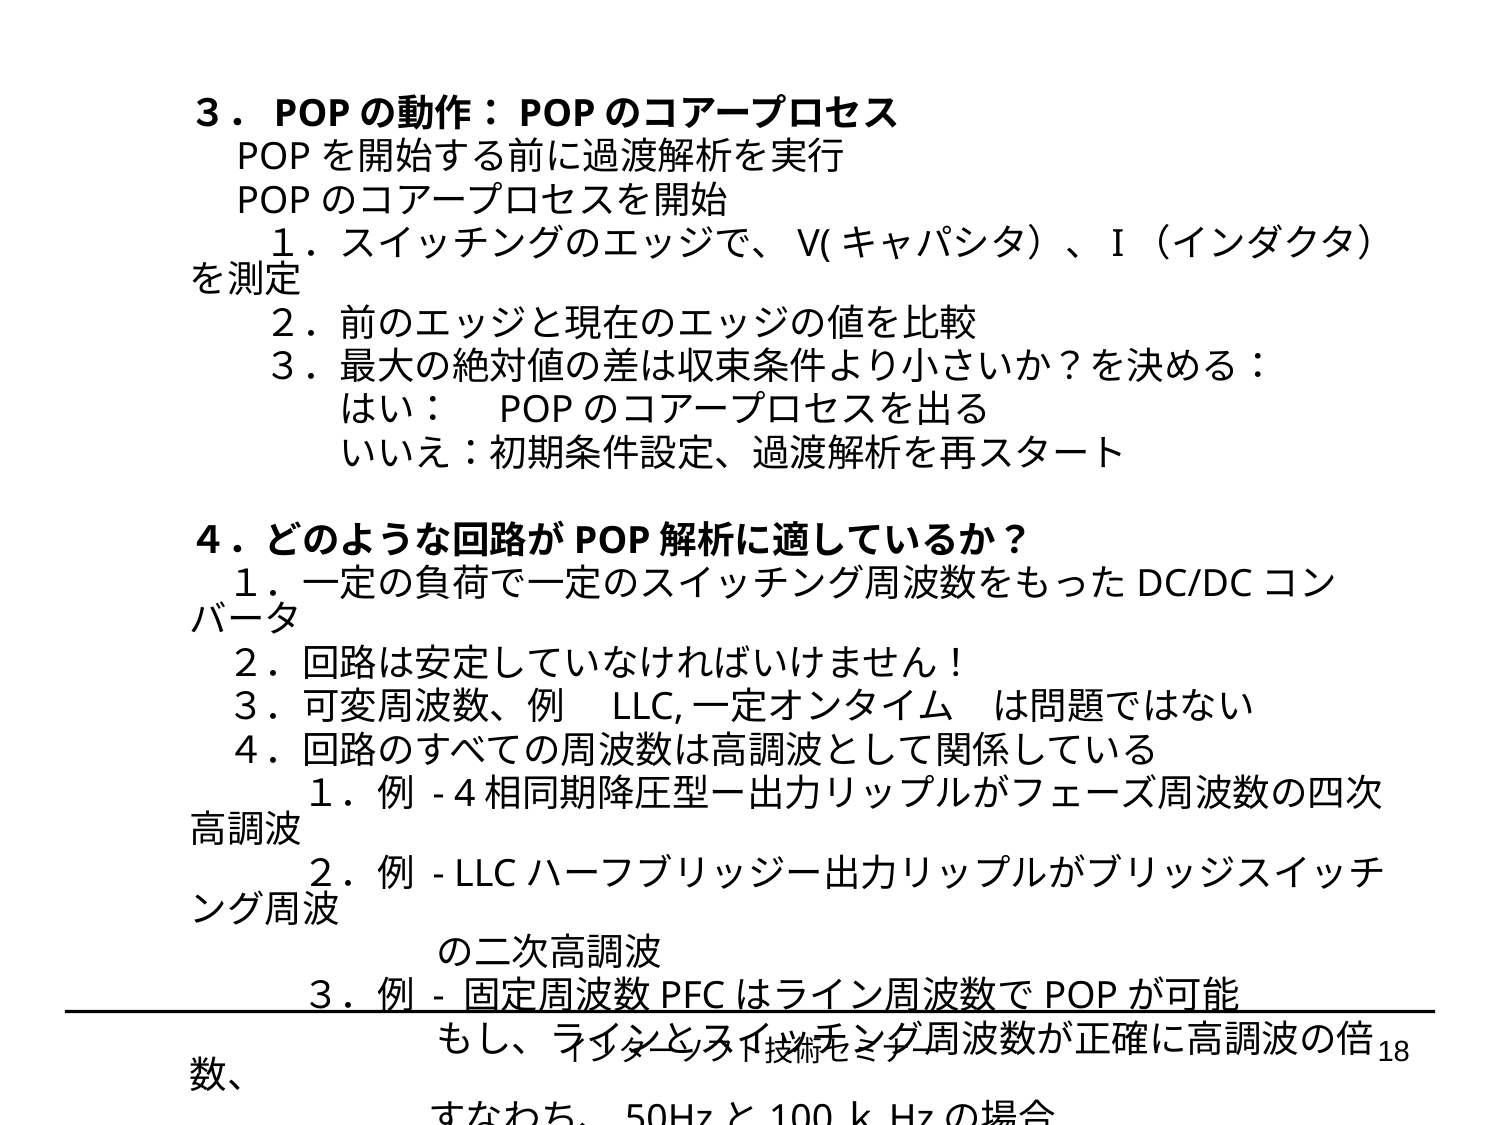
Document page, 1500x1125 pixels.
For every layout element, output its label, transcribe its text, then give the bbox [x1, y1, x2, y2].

footer インターソフト技術セミナー [512, 1024, 988, 1103]
slide_number 18 [1074, 1024, 1425, 1103]
text_box ３．POPの動作：POPのコアープロセス POPを開始する前に過渡解析を実行 POPのコアープロセスを開始 １．スイッチングのエッジで、V(キャパシタ）、I（インダクタ）を測定 ２．前のエッジと現在のエッジの値を比較 ３．最大の絶対値の差は収束条件より小さいか？を決める： はい： POPのコアープロセスを出る いいえ：初期条件設定、過渡解析を再スタート ４．どのような回路がPOP解析に適しているか？ １．一定の負荷で一定のスイッチング周波数をもったDC/DCコンバータ ２．回路は安定していなければいけません！ ３．可変周波数、例 LLC,一定オンタイム は問題ではない ４．回路のすべての周波数は高調波として関係している １．例 - 4相同期降圧型ー出力リップルがフェーズ周波数の四次高調波 ２．例 - LLCハーフブリッジー出力リップルがブリッジスイッチング周波 の二次高調波 ３．例 - 固定周波数PFCはライン周波数でPOPが可能 もし、ラインとスイッチング周波数が正確に高調波の倍数、 すなわち、50Hzと100ｋHzの場合 [100, 90, 1425, 999]
text_box [64, 1009, 1436, 1014]
